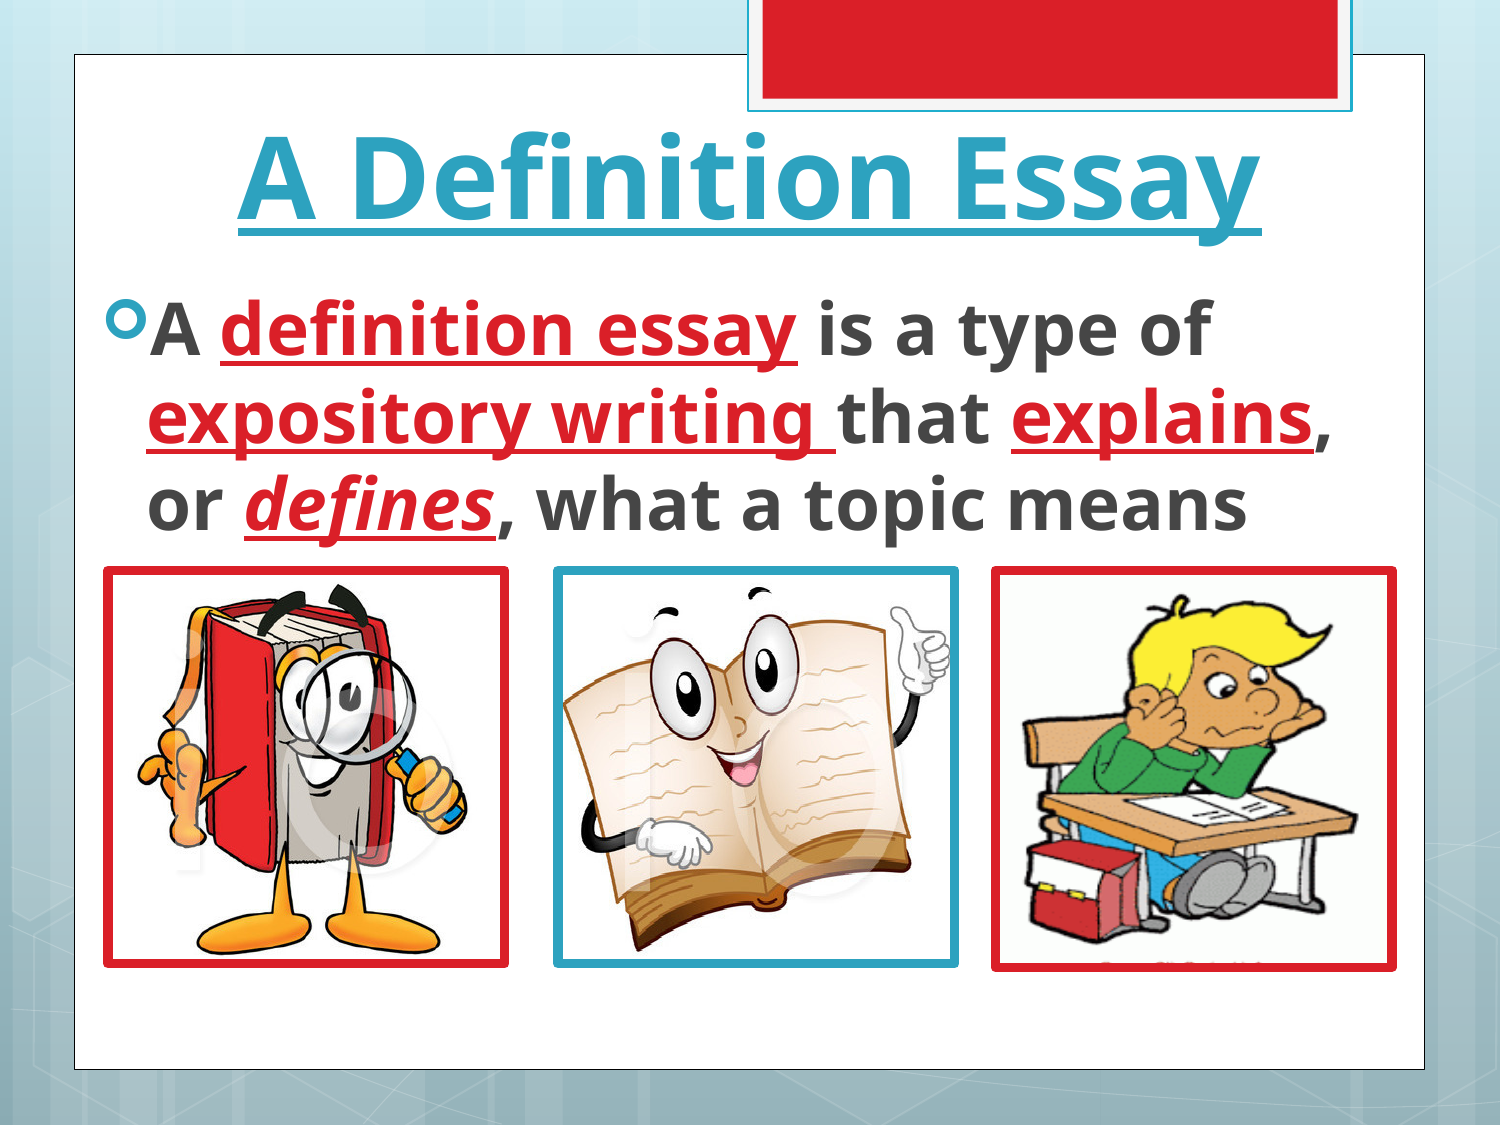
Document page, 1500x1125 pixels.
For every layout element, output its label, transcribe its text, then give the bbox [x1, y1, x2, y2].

title A Definition Essay [75, 62, 1425, 250]
list A definition essay is a type of expository writing that explains, or defines, what a topic means [75, 275, 1425, 575]
picture [562, 574, 951, 960]
picture [999, 574, 1388, 963]
picture [112, 574, 501, 960]
